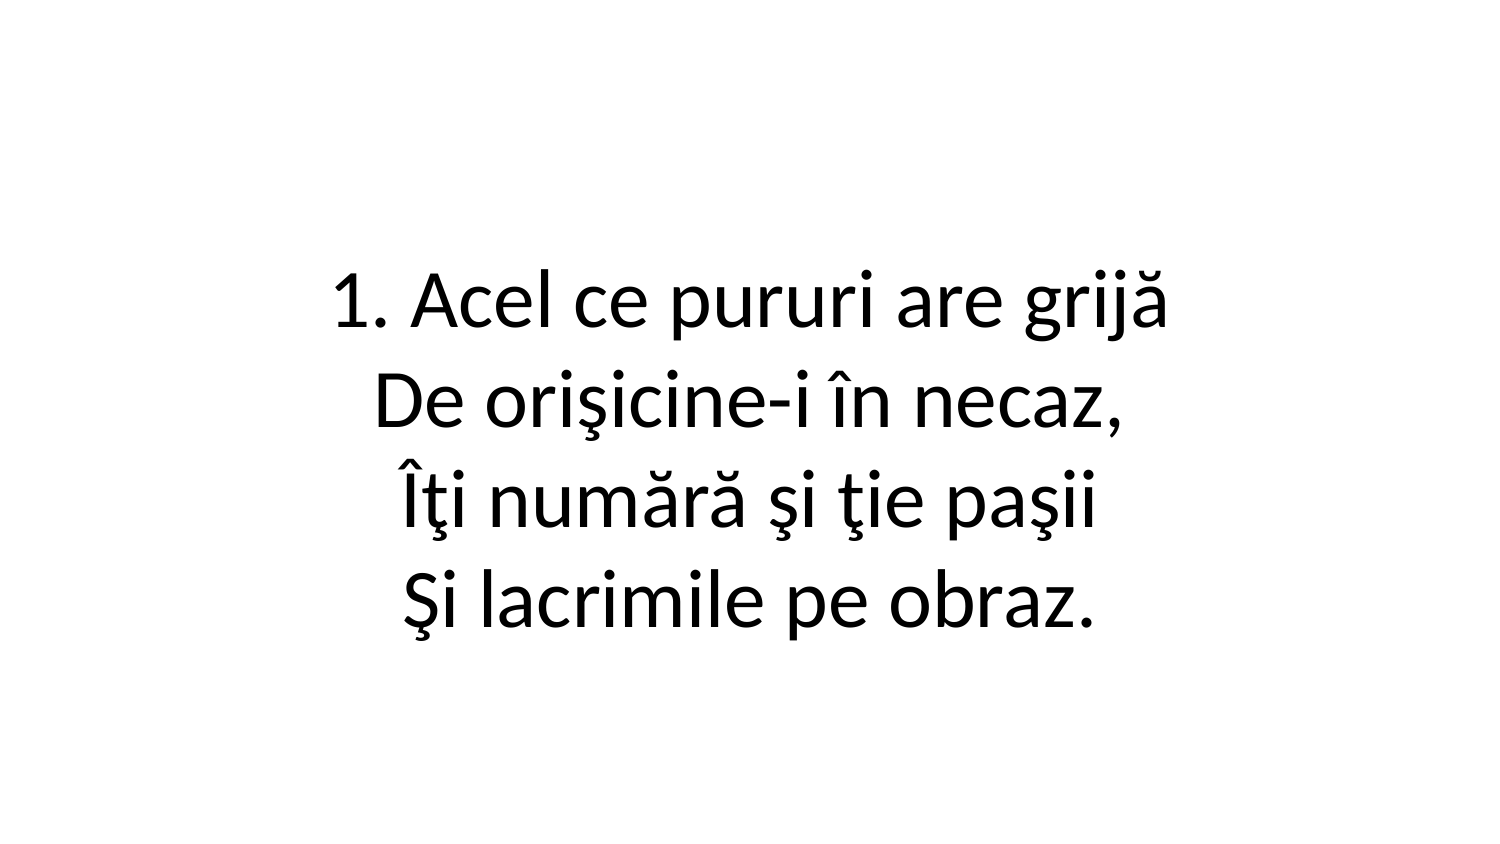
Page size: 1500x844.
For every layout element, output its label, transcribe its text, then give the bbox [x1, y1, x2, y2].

text_box 1. Acel ce pururi are grijă De orişicine-i în necaz, Îţi numără şi ţie paşii Şi lacrimile pe obraz. [313, 192, 1187, 652]
